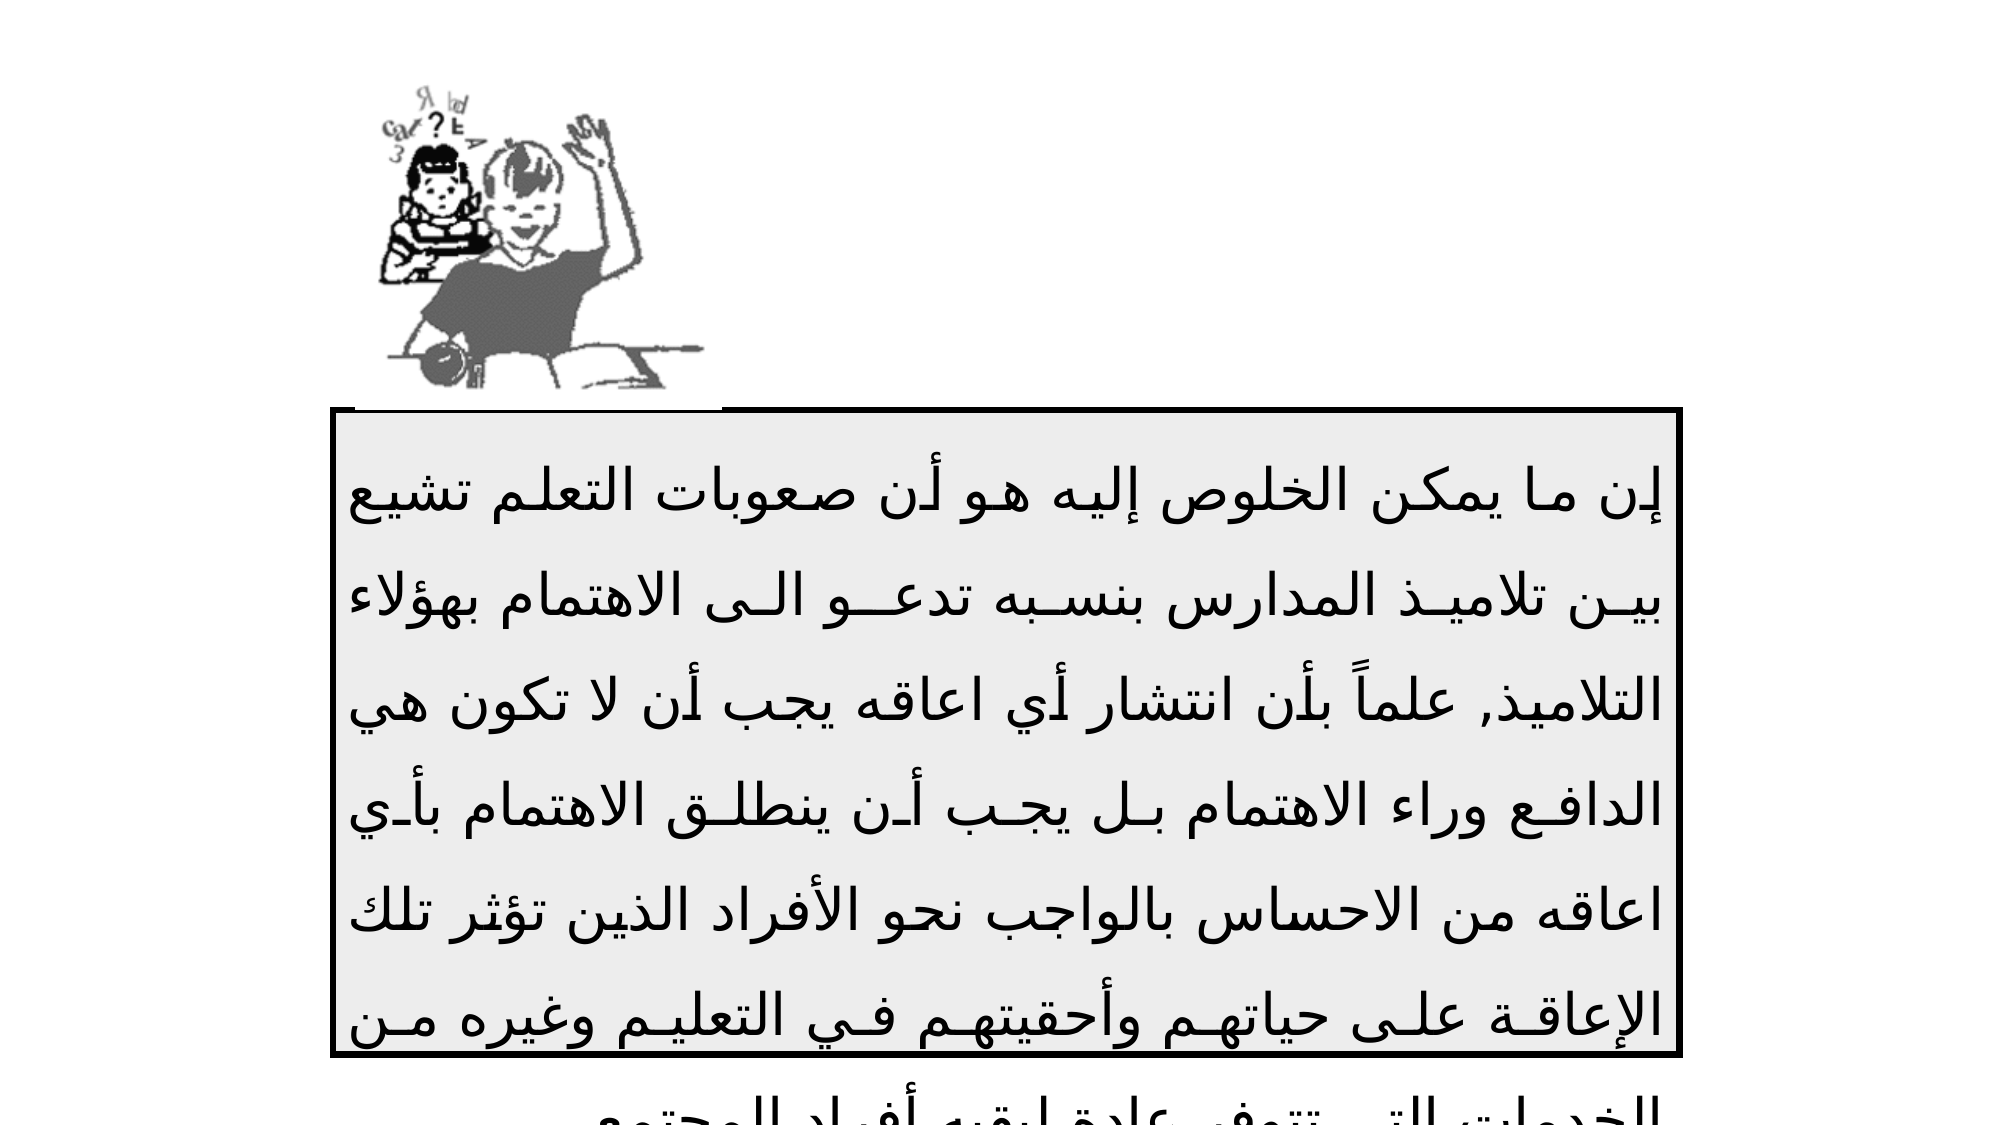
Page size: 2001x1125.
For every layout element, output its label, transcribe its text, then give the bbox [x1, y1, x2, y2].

picture [355, 70, 722, 410]
text_box إن ما يمكن الخلوص إليه هو أن صعوبات التعلم تشيع بين تلاميذ المدارس بنسبه تدعـو الى الاهتمام بهؤلاء التلاميذ, علماً بأن انتشار أي اعاقه يجب أن لا تكون هي الدافع وراء الاهتمام بل يجب أن ينطلق الاهتمام بأي اعاقه من الاحساس بالواجب نحو الأفراد الذين تؤثر تلك الإعاقة على حياتهم وأحقيتهم في التعليم وغيره من الخدمات التي تتوفر عادة لبقيه أفراد المجتمع . [333, 410, 1680, 1055]
